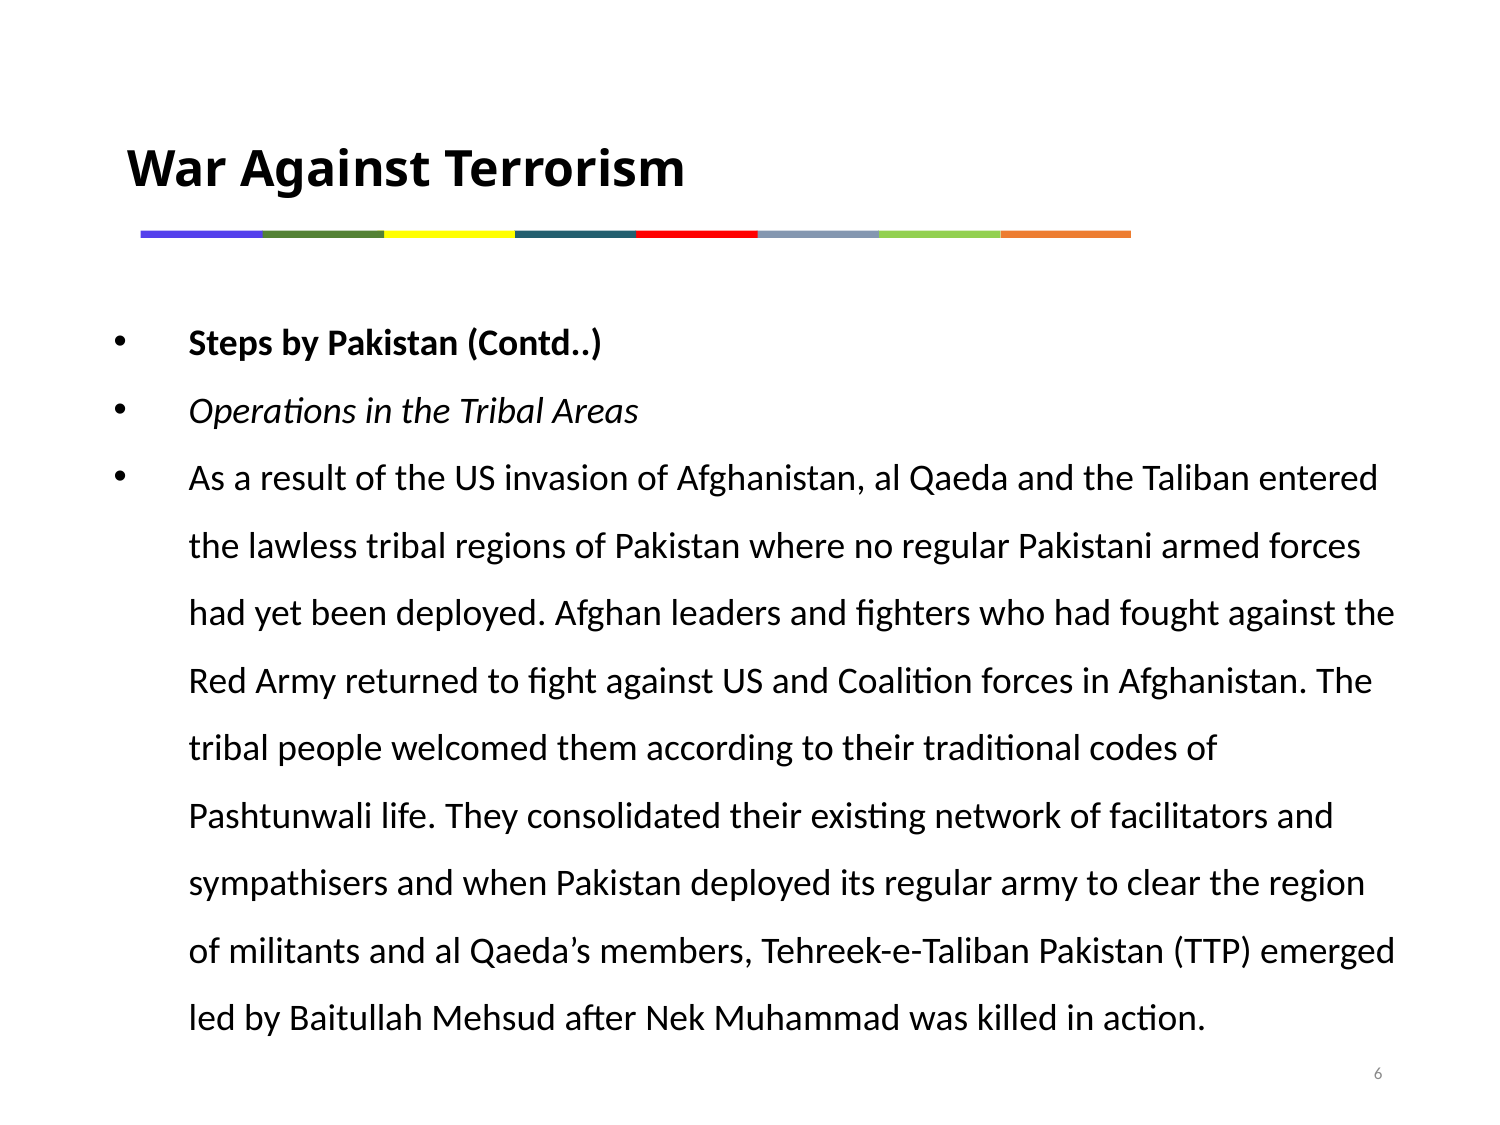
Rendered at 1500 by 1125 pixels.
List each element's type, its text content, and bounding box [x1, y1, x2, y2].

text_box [140, 230, 1131, 239]
text_box War Against Terrorism [112, 120, 1500, 276]
text_box Steps by Pakistan (Contd..) Operations in the Tribal Areas As a result of the US invasion of Afghanistan, al Qaeda and the Taliban entered the lawless tribal regions of Pakistan where no regular Pakistani armed forces had yet been deployed. Afghan leaders and fighters who had fought against the Red Army returned to fight against US and Coalition forces in Afghanistan. The tribal people welcomed them according to their traditional codes of Pashtunwali life. They consolidated their existing network of facilitators and sympathisers and when Pakistan deployed its regular army to clear the region of militants and al Qaeda’s members, Tehreek-e-Taliban Pakistan (TTP) emerged led by Baitullah Mehsud after Nek Muhammad was killed in action. [98, 288, 1415, 1046]
slide_number 6 [1060, 1042, 1398, 1103]
